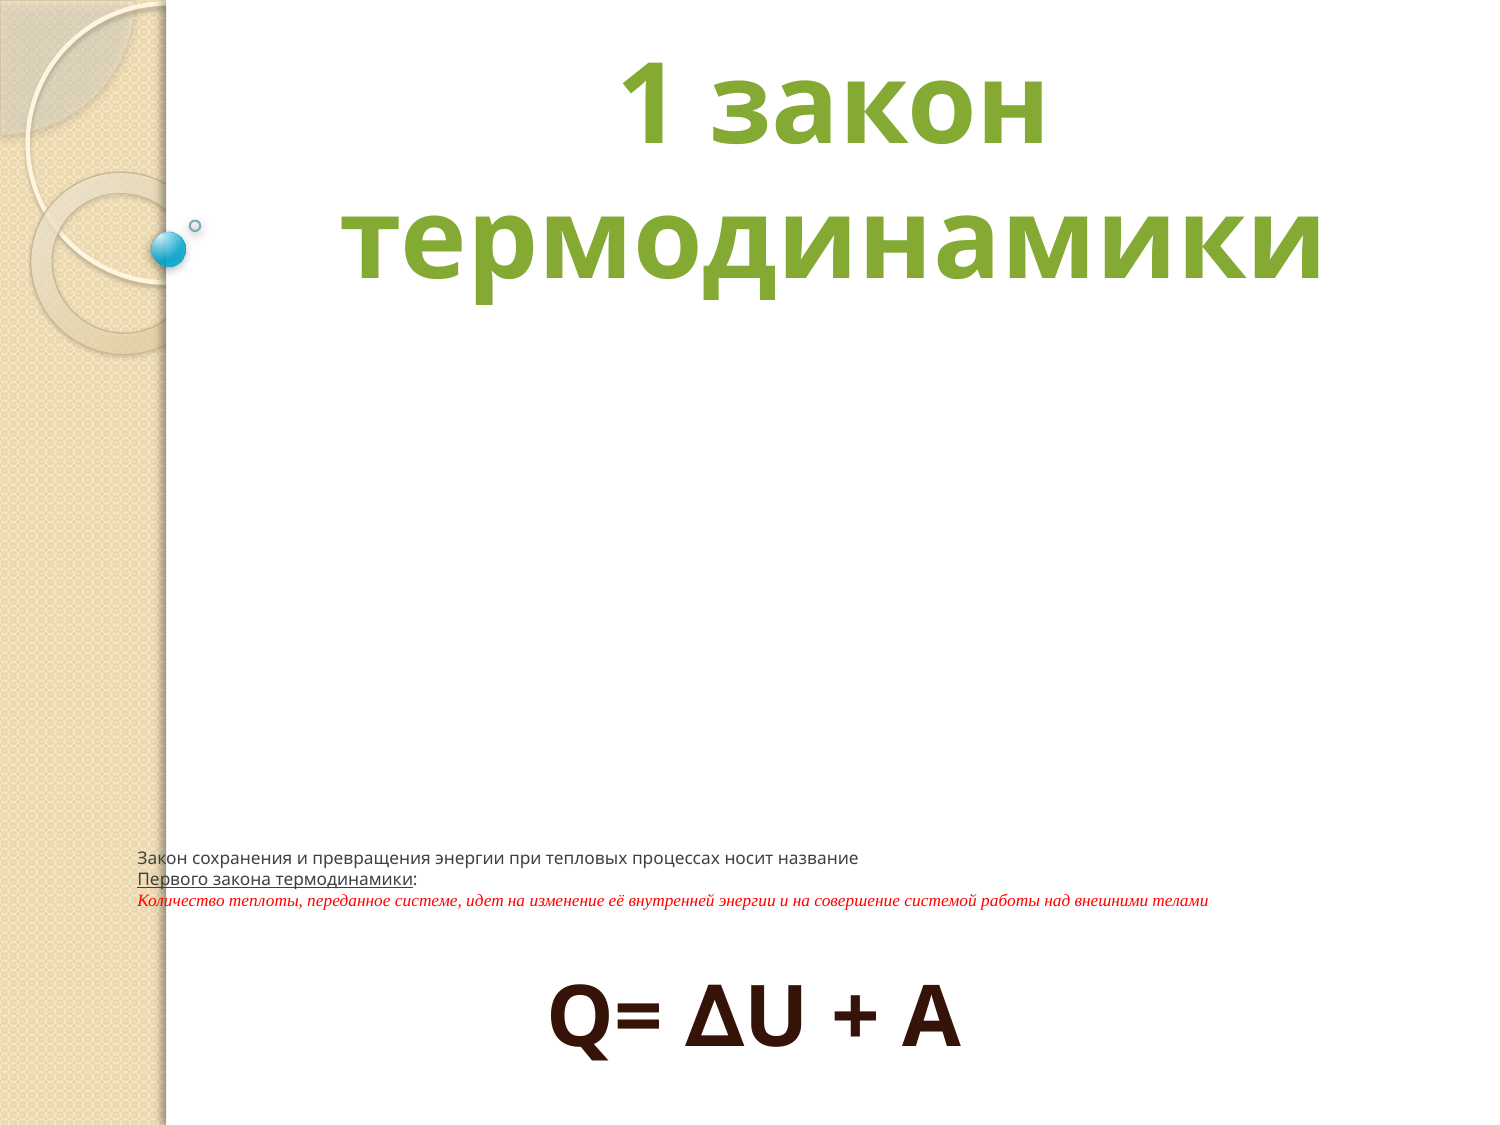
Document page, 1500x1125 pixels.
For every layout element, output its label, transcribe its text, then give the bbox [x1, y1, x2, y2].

subtitle Q= ∆U + A [527, 960, 985, 1097]
text_box 1 закон термодинамики [175, 23, 1493, 309]
title Закон сохранения и превращения энергии при тепловых процессах носит название Первого закона термодинамики: Количество теплоты, переданное системе, идет на изменение её внутренней энергии и на совершение системой работы над внешними телами [122, 281, 1500, 938]
